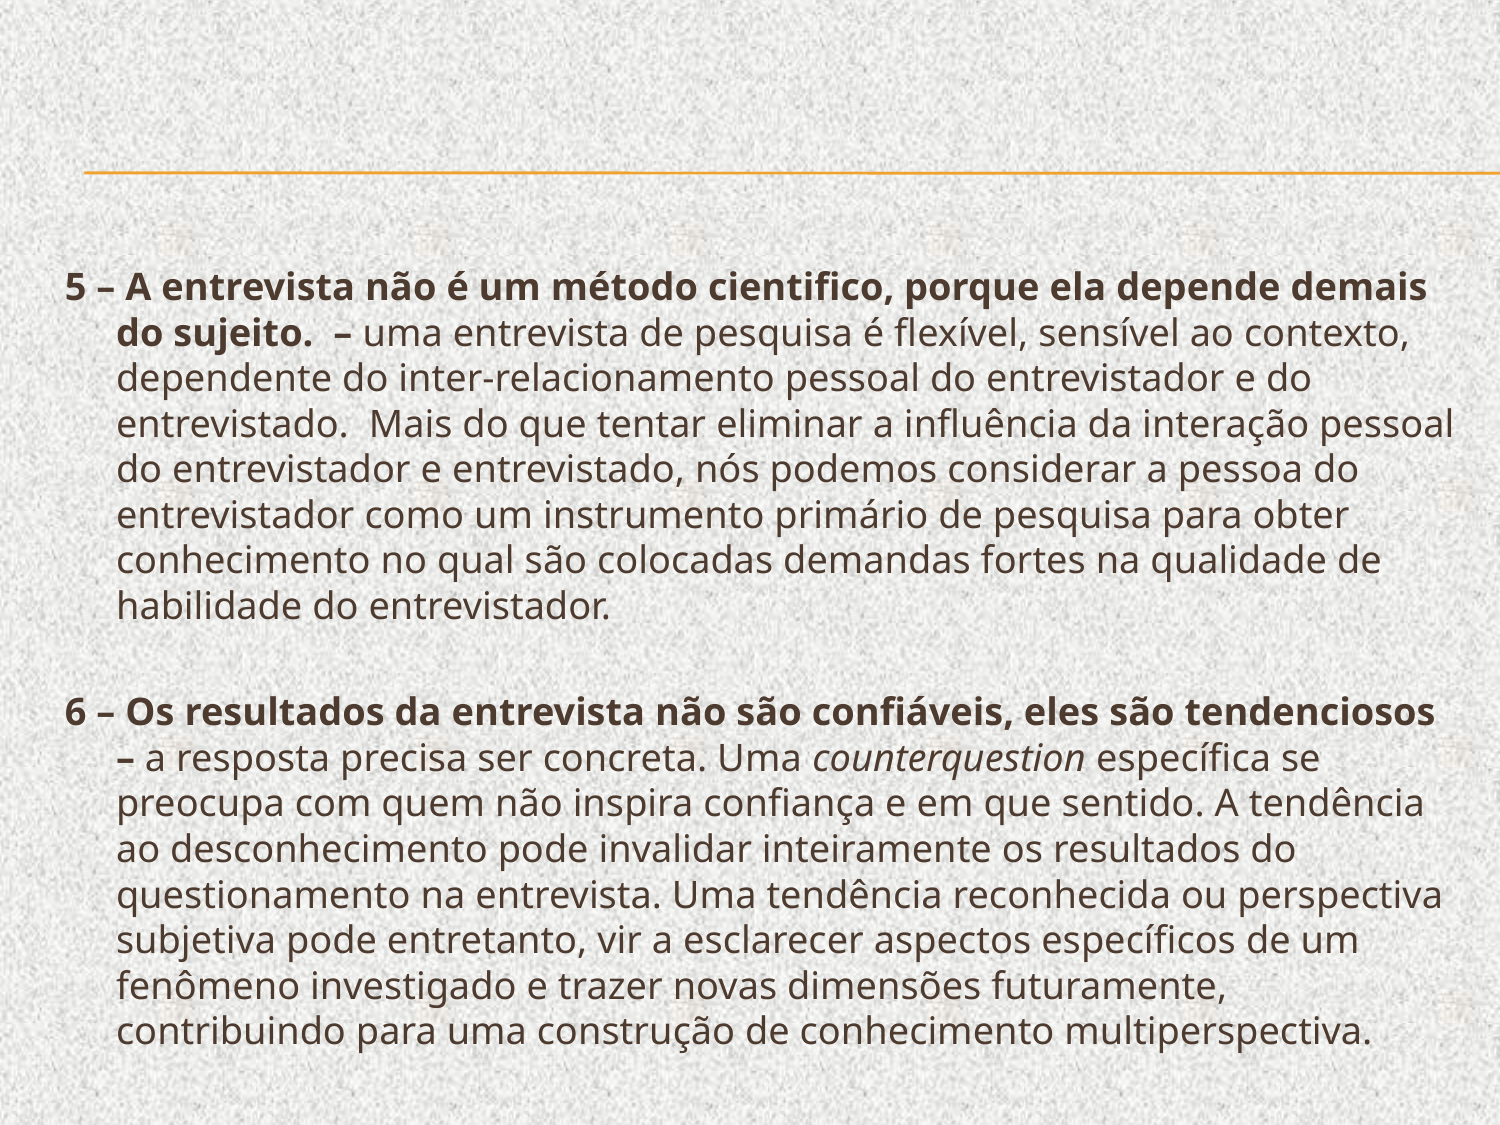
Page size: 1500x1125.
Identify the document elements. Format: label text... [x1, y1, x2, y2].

text_box [35, 562, 1461, 753]
text_box [35, 796, 1461, 988]
list 5 – A entrevista não é um método cientifico, porque ela depende demais do sujeito. – uma entrevista de pesquisa é flexível, sensível ao contexto, dependente do inter-relacionamento pessoal do entrevistador e do entrevistado. Mais do que tentar eliminar a influência da interação pessoal do entrevistador e entrevistado, nós podemos considerar a pessoa do entrevistador como um instrumento primário de pesquisa para obter conhecimento no qual são colocadas demandas fortes na qualidade de habilidade do entrevistador. 6 – Os resultados da entrevista não são confiáveis, eles são tendenciosos – a resposta precisa ser concreta. Uma counterquestion específica se preocupa com quem não inspira confiança e em que sentido. A tendência ao desconhecimento pode invalidar inteiramente os resultados do questionamento na entrevista. Uma tendência reconhecida ou perspectiva subjetiva pode entretanto, vir a esclarecer aspectos específicos de um fenômeno investigado e trazer novas dimensões futuramente, contribuindo para uma construção de conhecimento multiperspectiva. [50, 254, 1475, 1079]
picture [0, 0, 1500, 1125]
